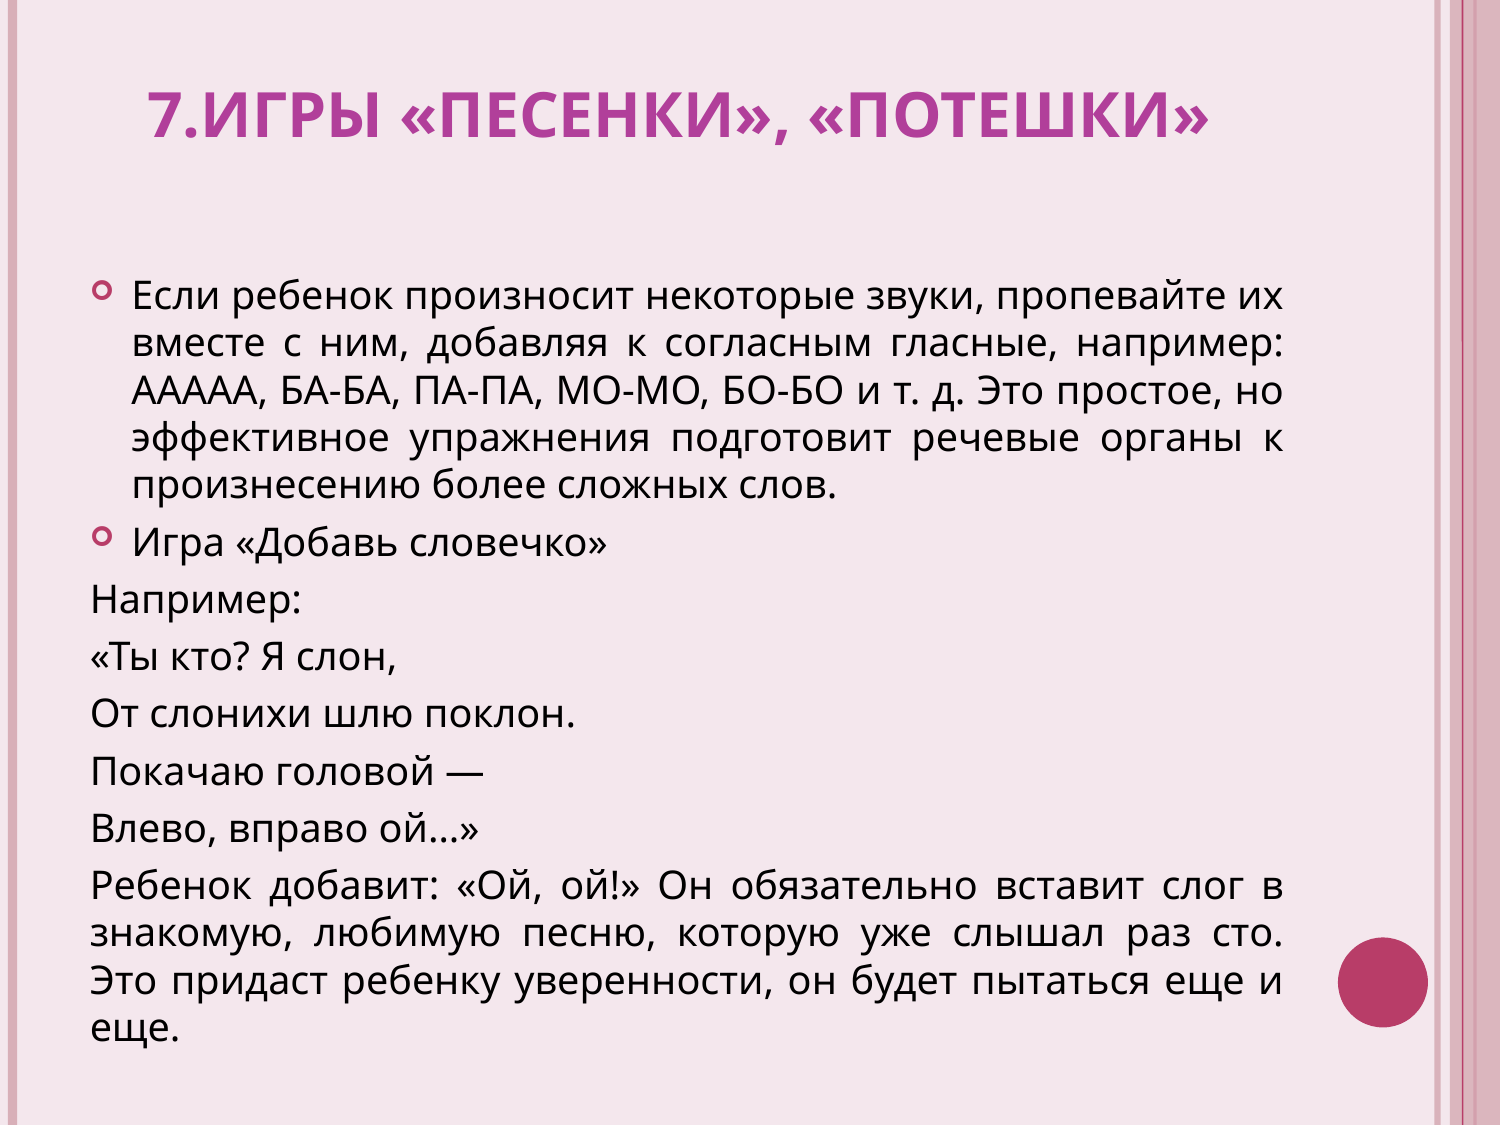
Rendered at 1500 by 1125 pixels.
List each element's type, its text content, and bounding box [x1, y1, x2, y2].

list Если ребенок произносит некоторые звуки, пропевайте их вместе с ним, добавляя к согласным гласные, например: ААААА, БА-БА, ПА-ПА, МО-МО, БО-БО и т. д. Это простое, но эффективное упражнения подготовит речевые органы к произнесению более сложных слов. Игра «Добавь словечко» Например: «Ты кто? Я слон, От слонихи шлю поклон. Покачаю головой — Влево, вправо ой…» Ребенок добавит: «Ой, ой!» Он обязательно вставит слог в знакомую, любимую песню, которую уже слышал раз сто. Это придаст ребенку уверенности, он будет пытаться еще и еще. [75, 262, 1300, 1062]
title 7.Игры «Песенки», «Потешки» [75, 45, 1300, 233]
